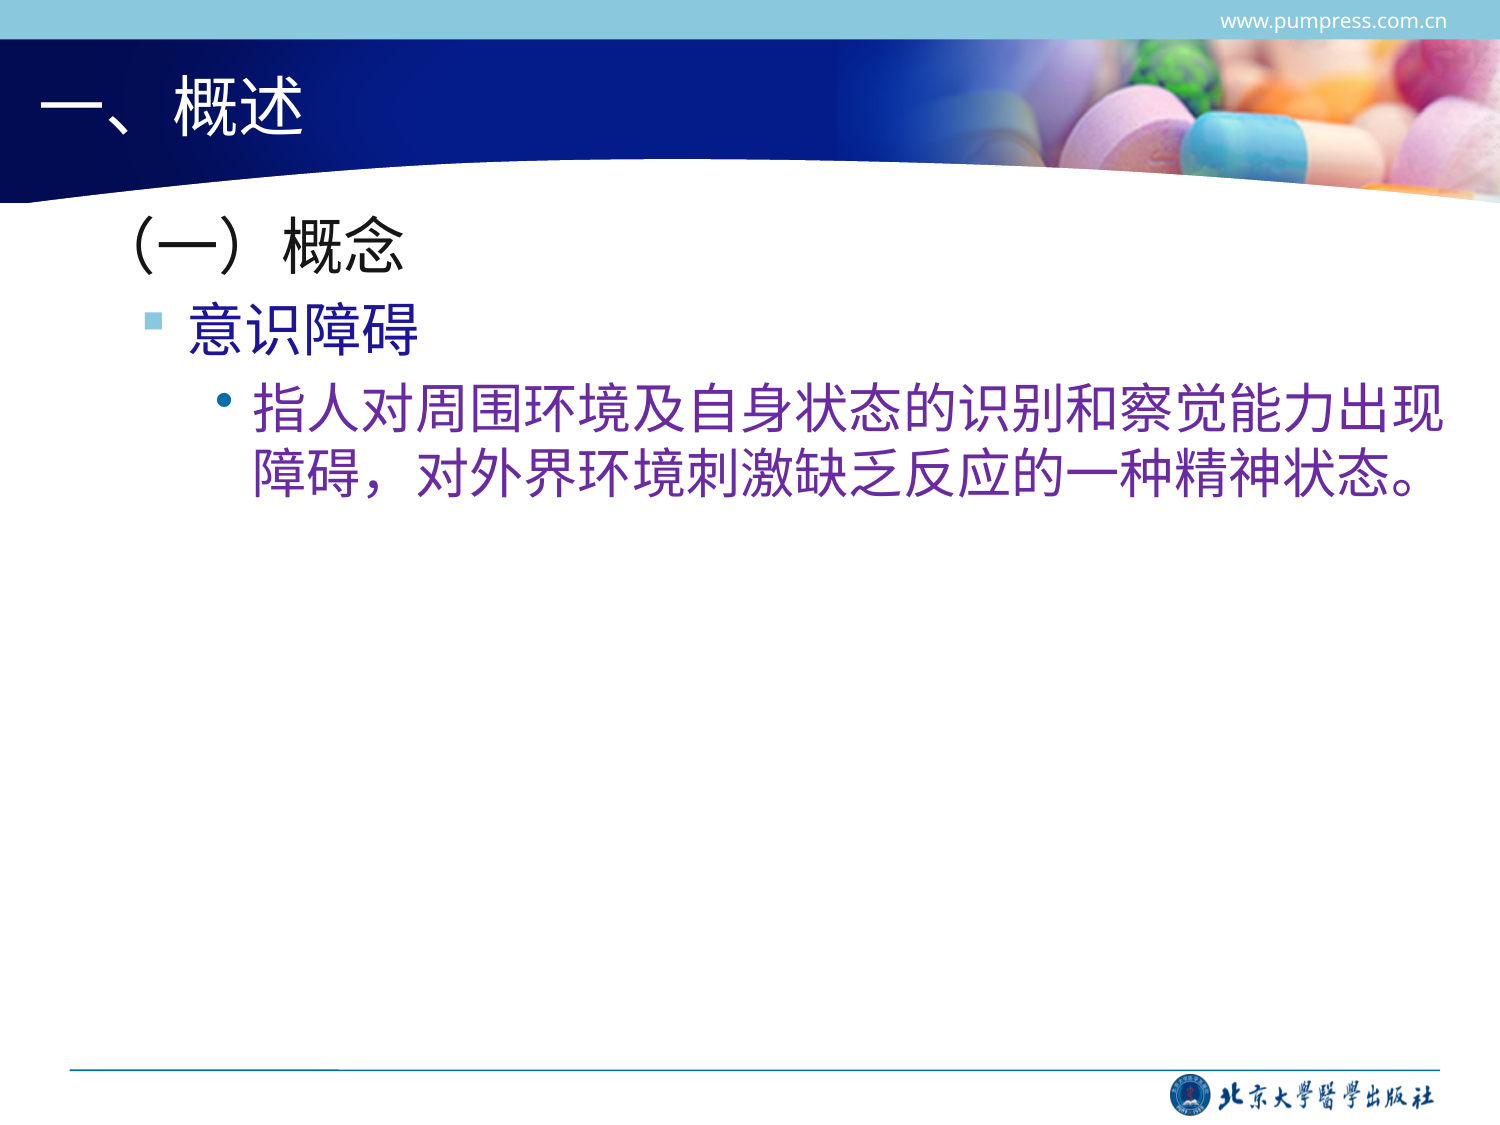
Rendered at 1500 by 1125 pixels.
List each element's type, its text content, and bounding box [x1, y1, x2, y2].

picture [0, 40, 1500, 203]
slide_number www.pumpress.com.cn [1024, 0, 1463, 38]
list （一）概念 意识障碍 指人对周围环境及自身状态的识别和察觉能力出现障碍，对外界环境刺激缺乏反应的一种精神状态。 [49, 198, 1463, 1026]
picture [1170, 1074, 1436, 1118]
title 一、概述 [23, 58, 1349, 152]
